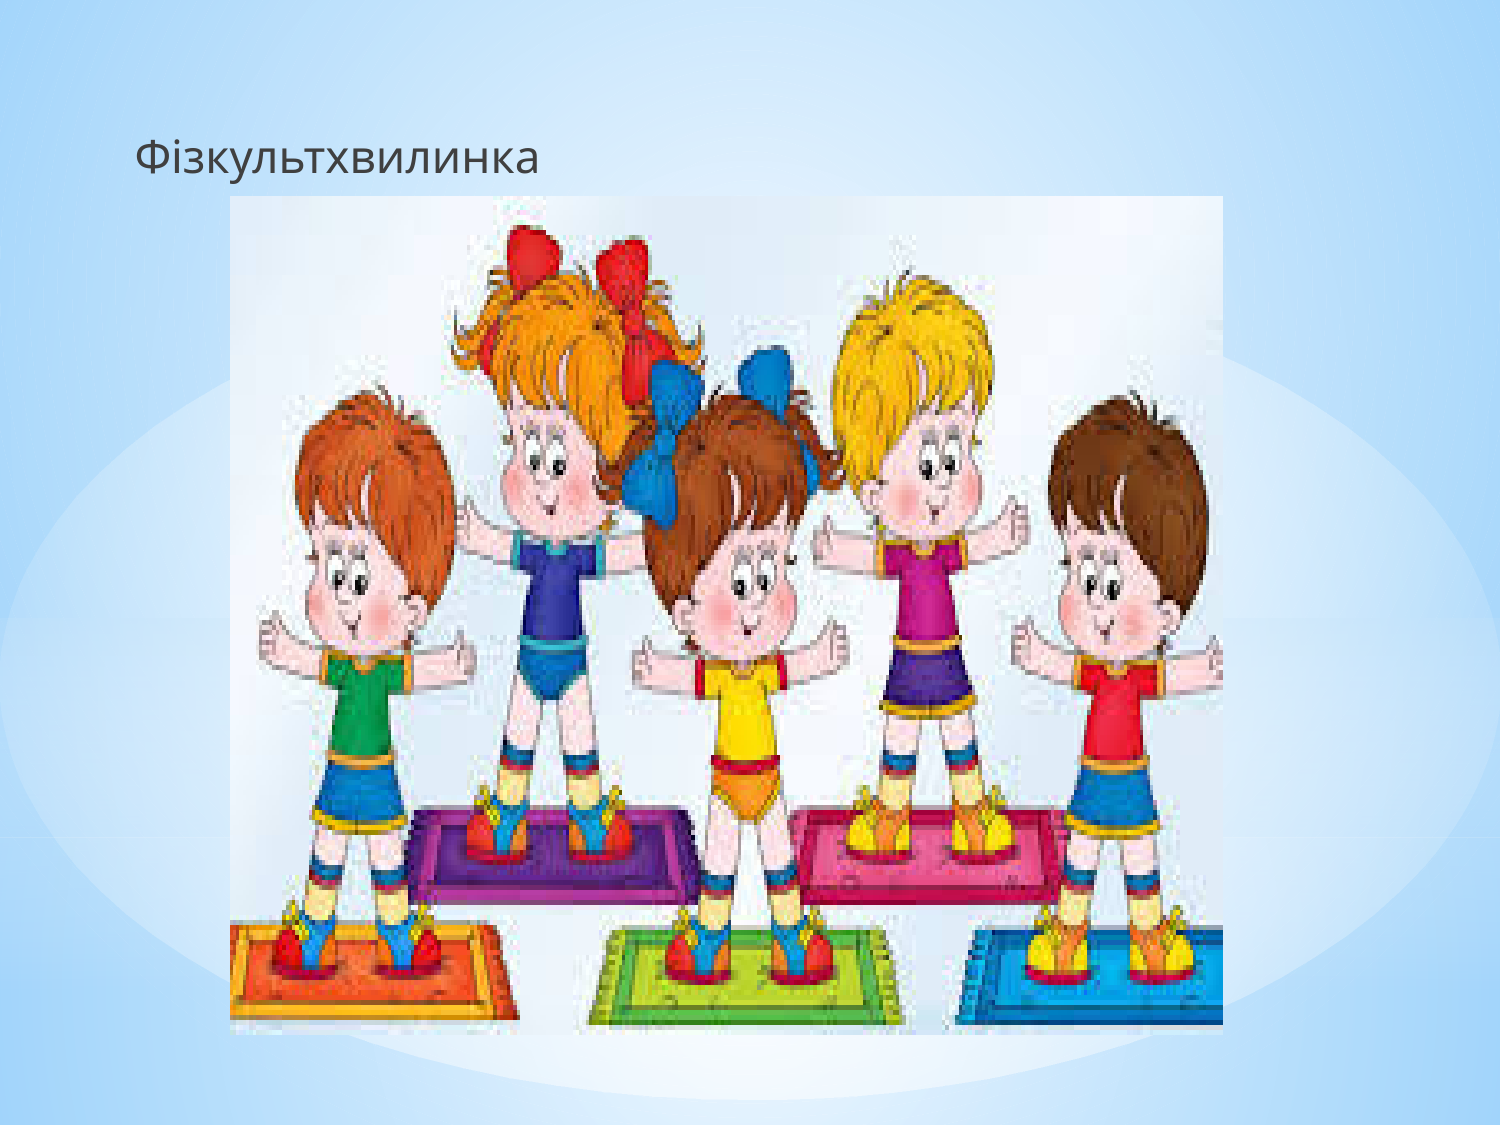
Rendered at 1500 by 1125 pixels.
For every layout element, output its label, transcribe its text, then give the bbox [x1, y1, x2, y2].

picture [229, 195, 1223, 1036]
picture [1200, 956, 1205, 964]
list Фізкультхвилинка [112, 120, 1388, 209]
